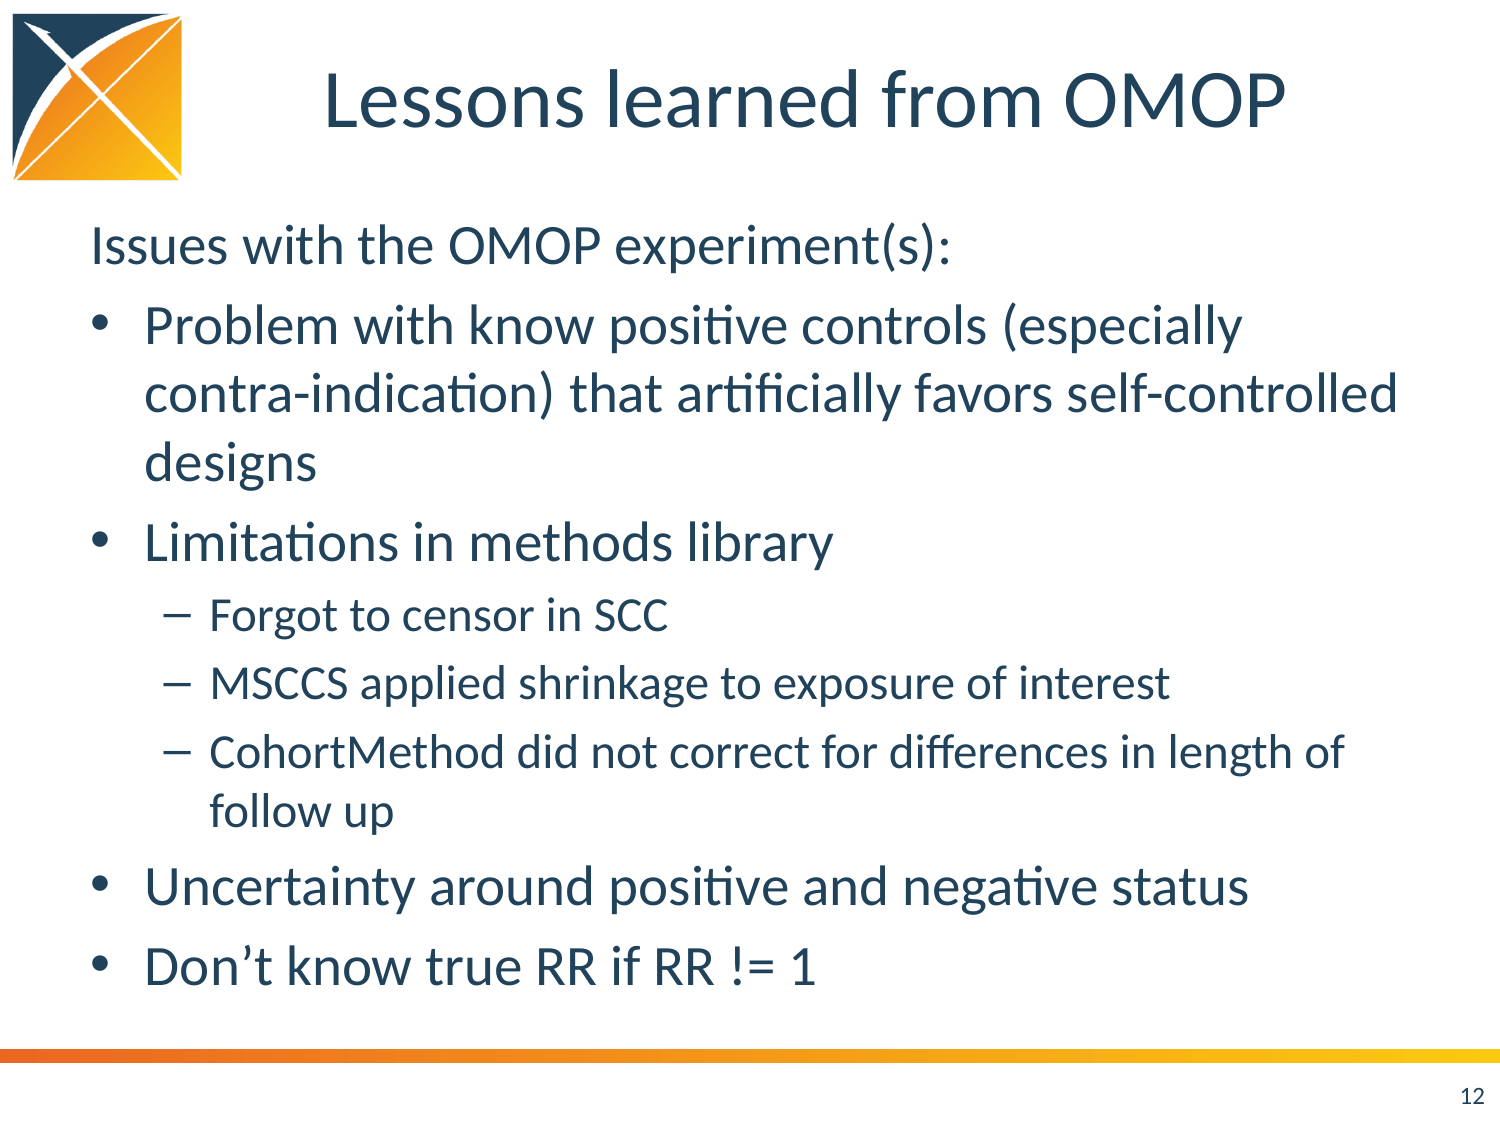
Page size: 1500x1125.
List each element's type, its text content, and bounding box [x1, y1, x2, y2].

list Issues with the OMOP experiment(s): Problem with know positive controls (especially contra-indication) that artificially favors self-controlled designs Limitations in methods library Forgot to censor in SCC MSCCS applied shrinkage to exposure of interest CohortMethod did not correct for differences in length of follow up Uncertainty around positive and negative status Don’t know true RR if RR != 1 [75, 200, 1425, 1005]
title Lessons learned from OMOP [187, 24, 1425, 163]
picture [0, 0, 206, 200]
slide_number 12 [1149, 1065, 1500, 1125]
